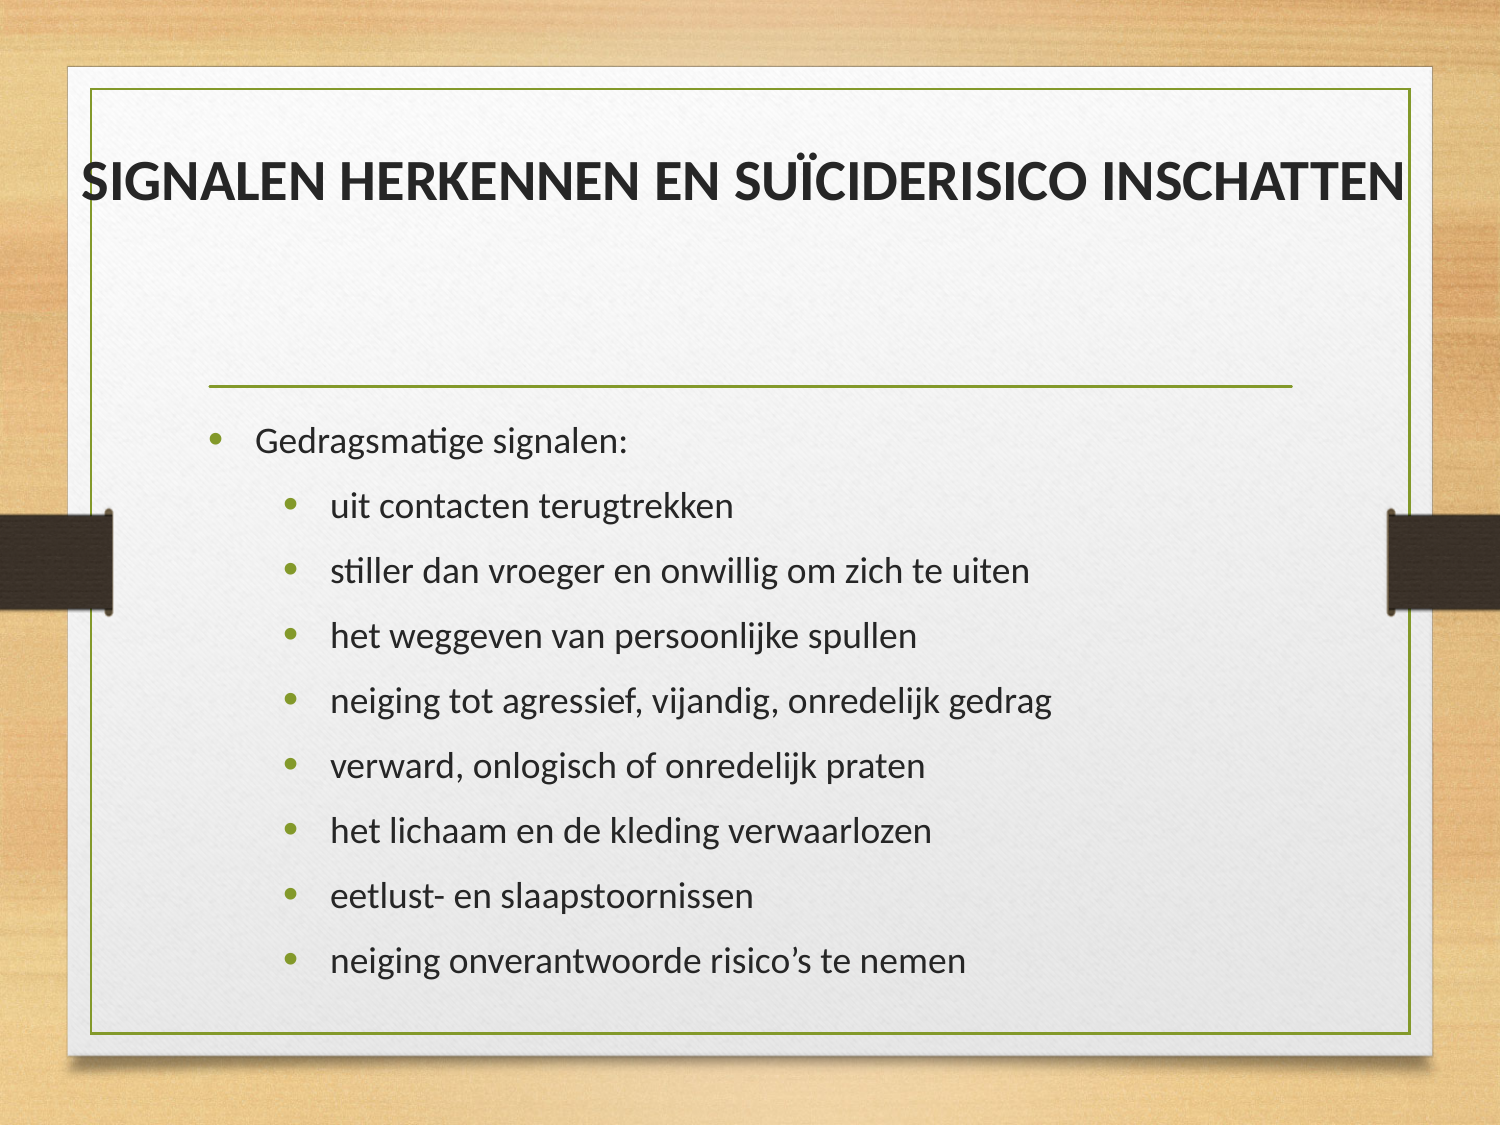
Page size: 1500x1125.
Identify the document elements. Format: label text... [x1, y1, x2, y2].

picture [0, 0, 1500, 1125]
title SIGNALEN HERKENNEN EN SUÏCIDERISICO INSCHATTEN [56, 102, 1445, 251]
list Gedragsmatige signalen: uit contacten terugtrekken stiller dan vroeger en onwillig om zich te uiten het weggeven van persoonlijke spullen neiging tot agressief, vijandig, onredelijk gedrag verward, onlogisch of onredelijk praten het lichaam en de kleding verwaarlozen eetlust- en slaapstoornissen neiging onverantwoorde risico’s te nemen [193, 408, 1309, 974]
